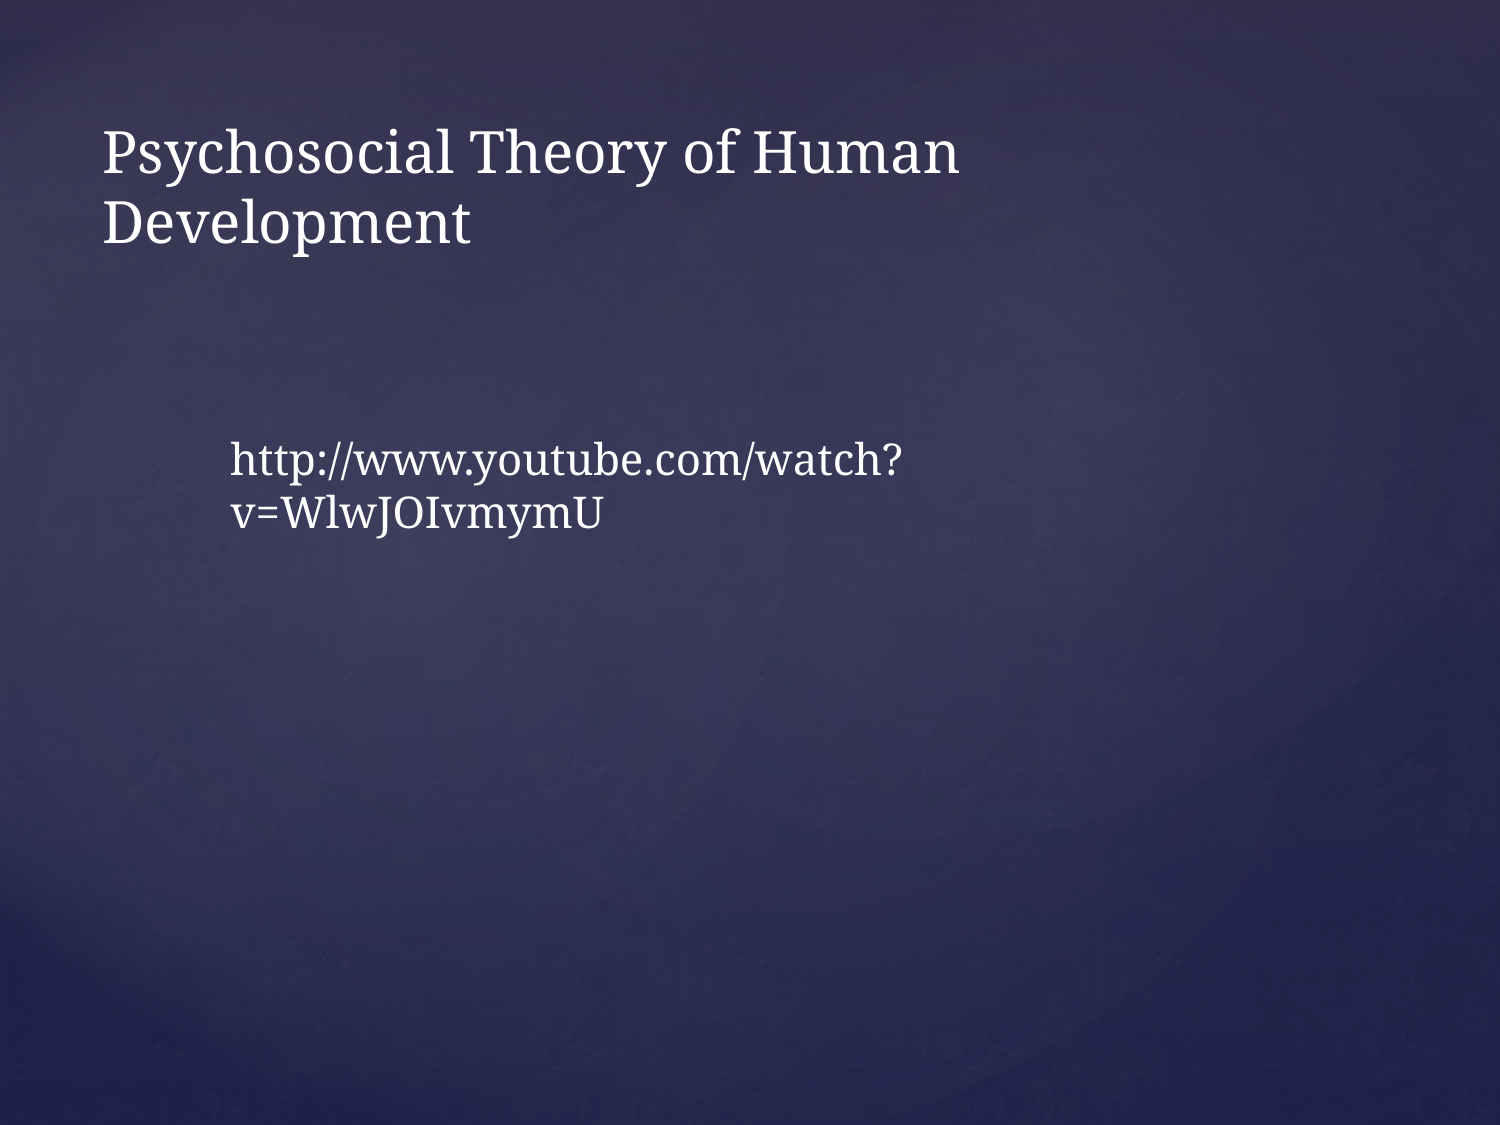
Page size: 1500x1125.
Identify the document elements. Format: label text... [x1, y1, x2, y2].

title Psychosocial Theory of Human Development [87, 112, 1325, 263]
list http://www.youtube.com/watch?v=WlwJOIvmymU [212, 337, 1213, 938]
